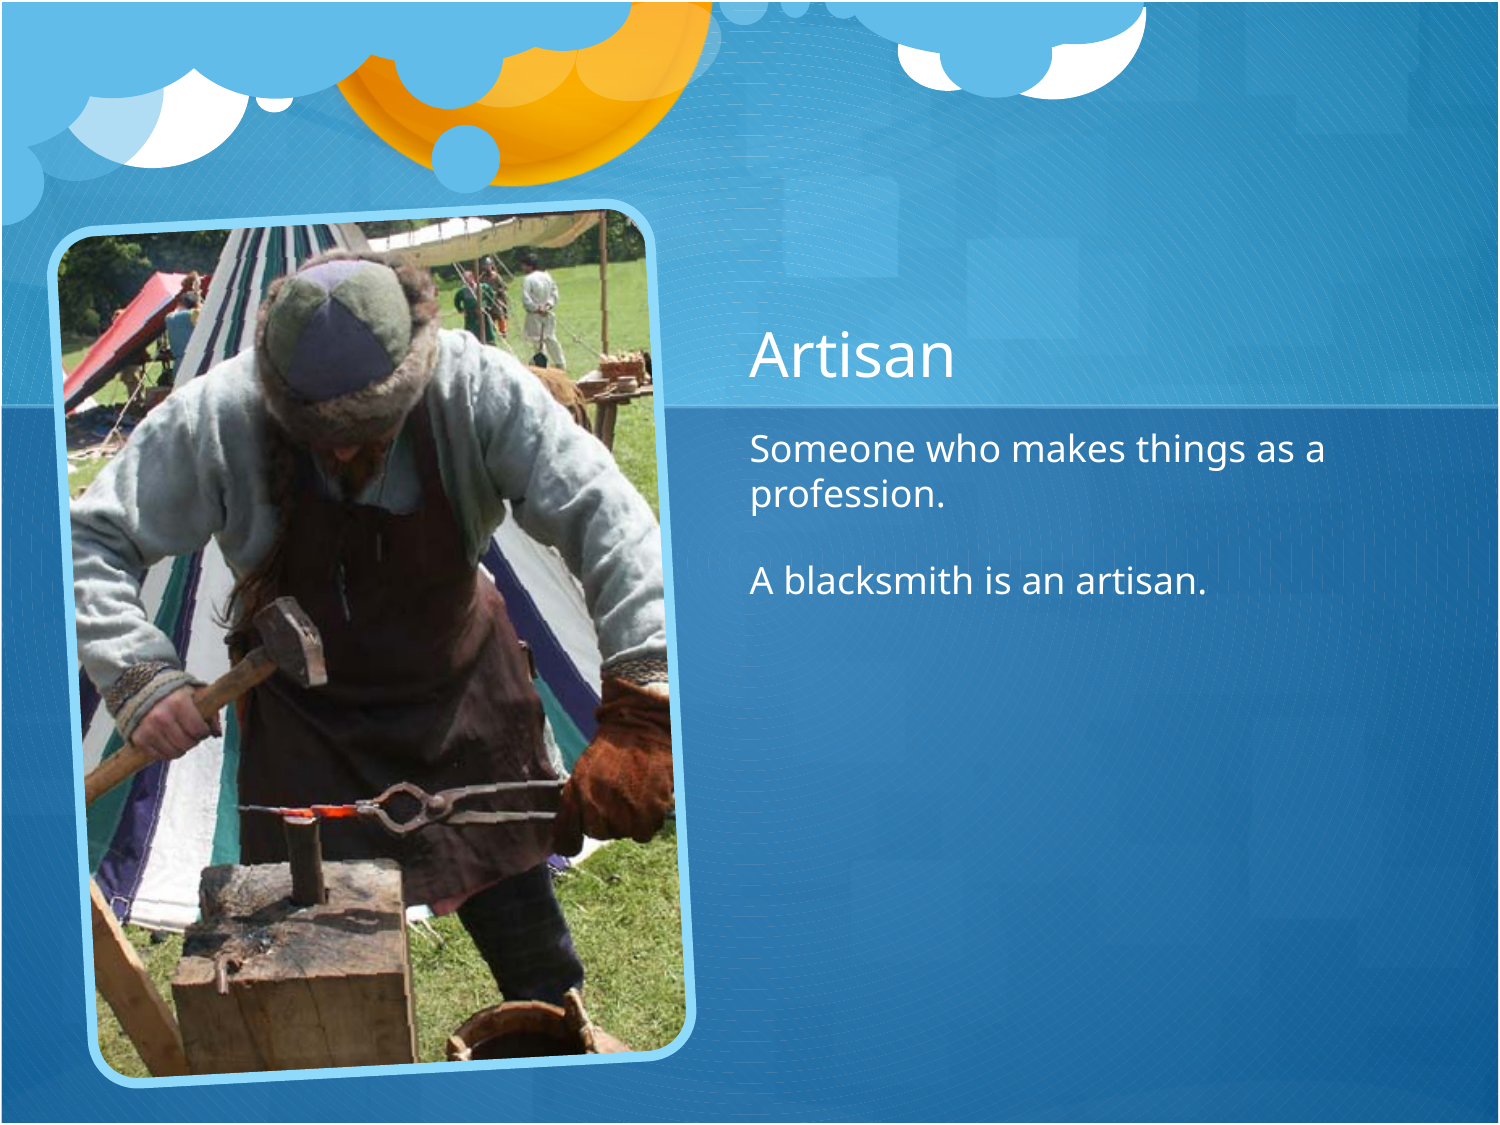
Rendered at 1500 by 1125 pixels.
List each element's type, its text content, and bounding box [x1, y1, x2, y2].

list Someone who makes things as a profession. A blacksmith is an artisan. [734, 417, 1383, 1025]
title Artisan [734, 162, 1383, 398]
picture [2, 2, 1498, 1123]
